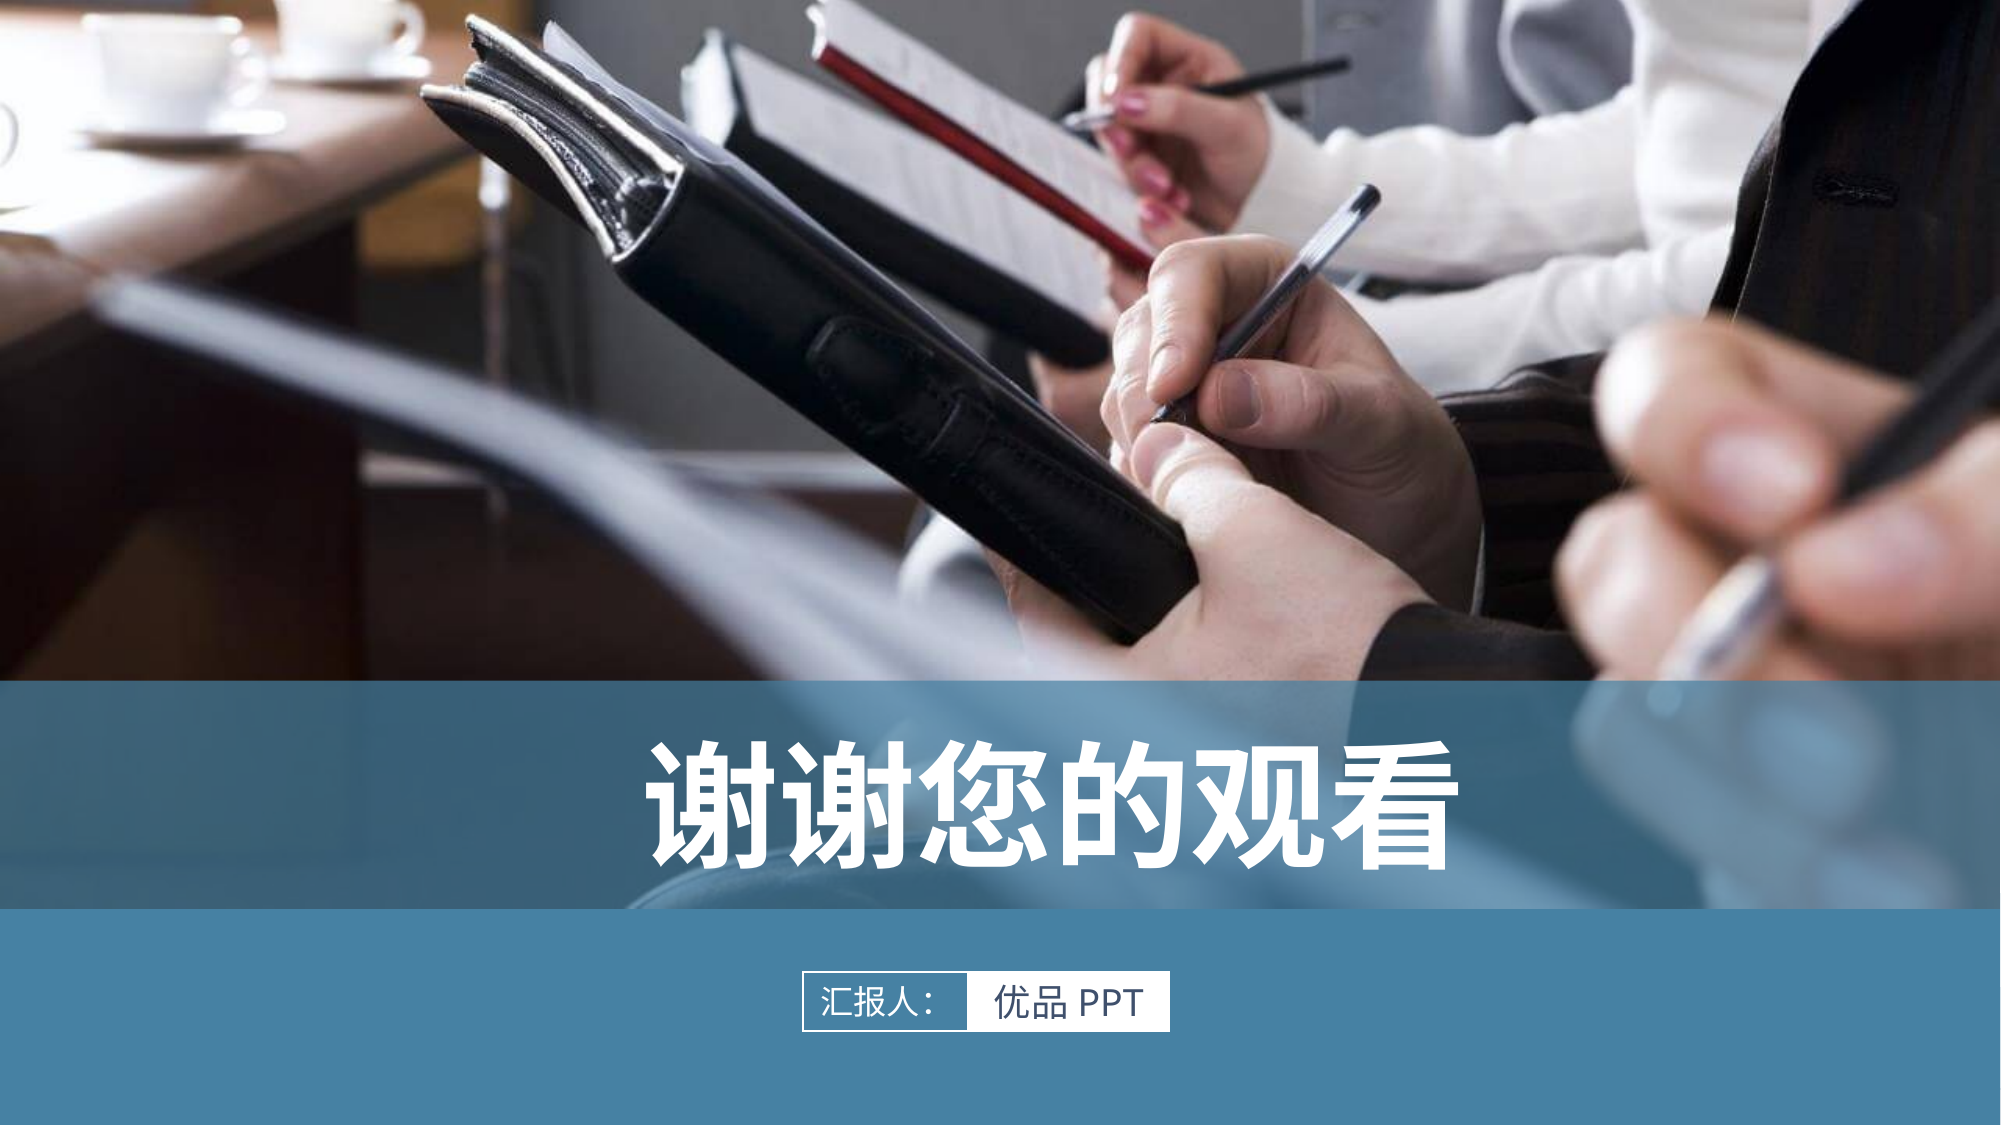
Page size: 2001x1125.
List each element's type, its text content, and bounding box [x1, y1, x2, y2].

text_box 汇报人： [802, 971, 967, 1032]
picture [0, 0, 2000, 680]
text_box 优品PPT [967, 971, 1170, 1032]
